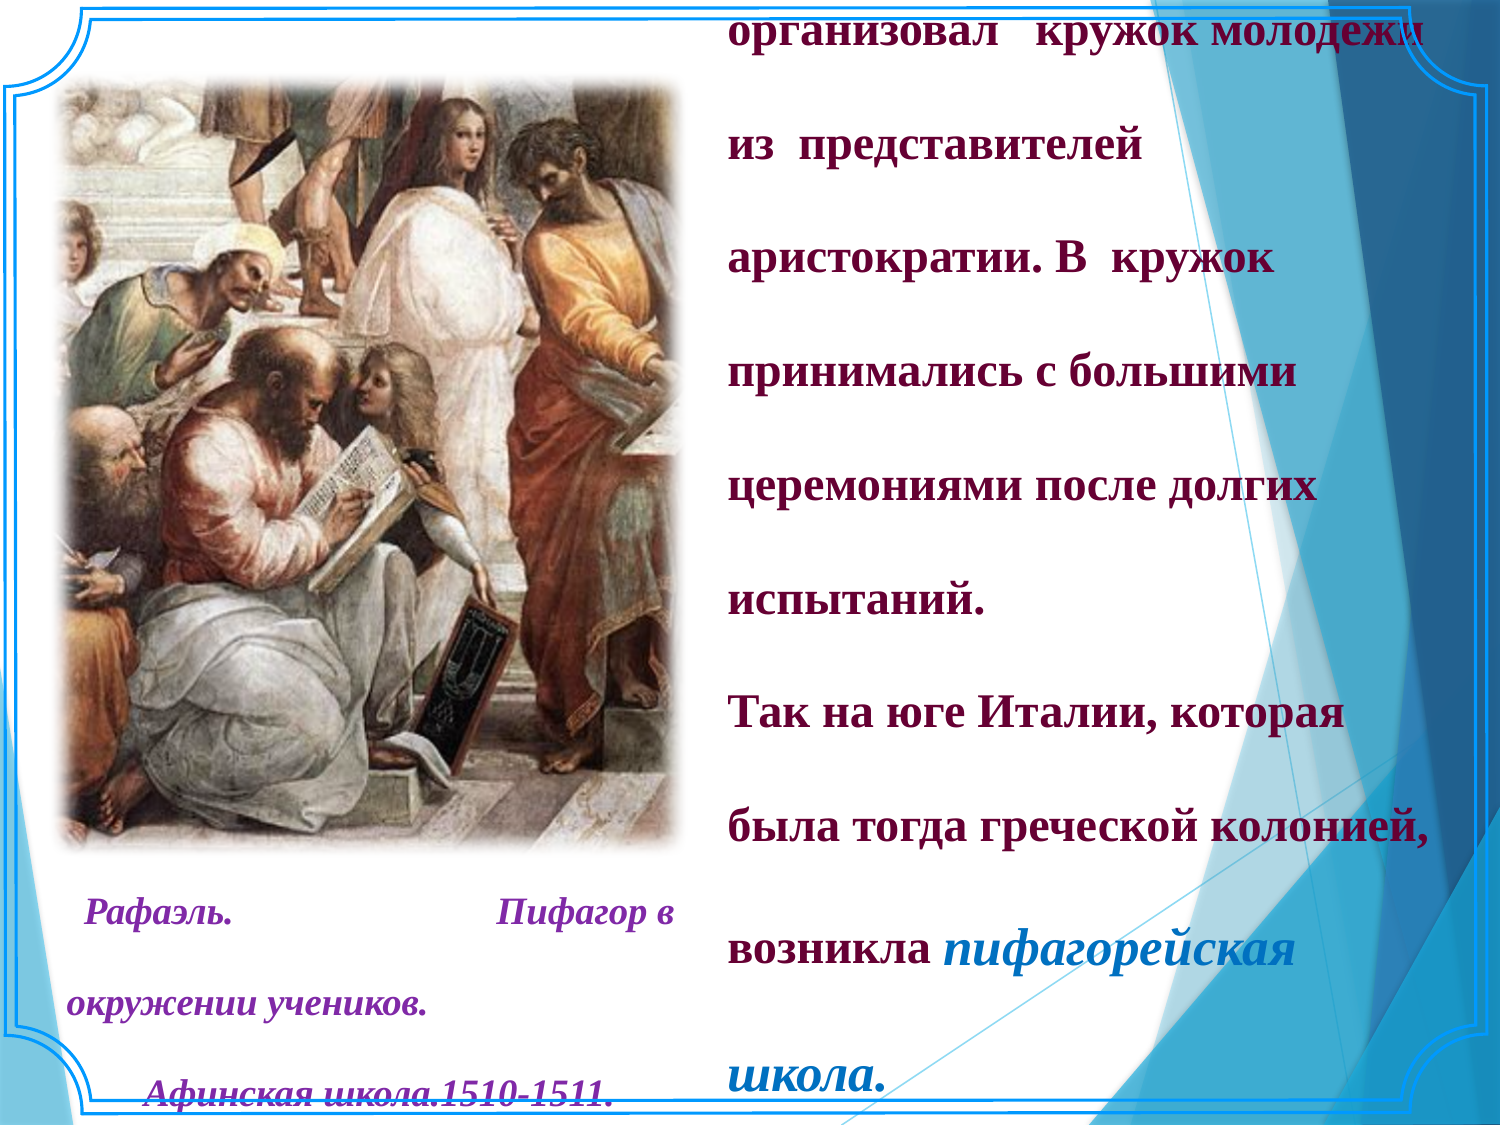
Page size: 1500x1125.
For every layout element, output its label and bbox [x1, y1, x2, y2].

text_box [0, 0, 1493, 1122]
